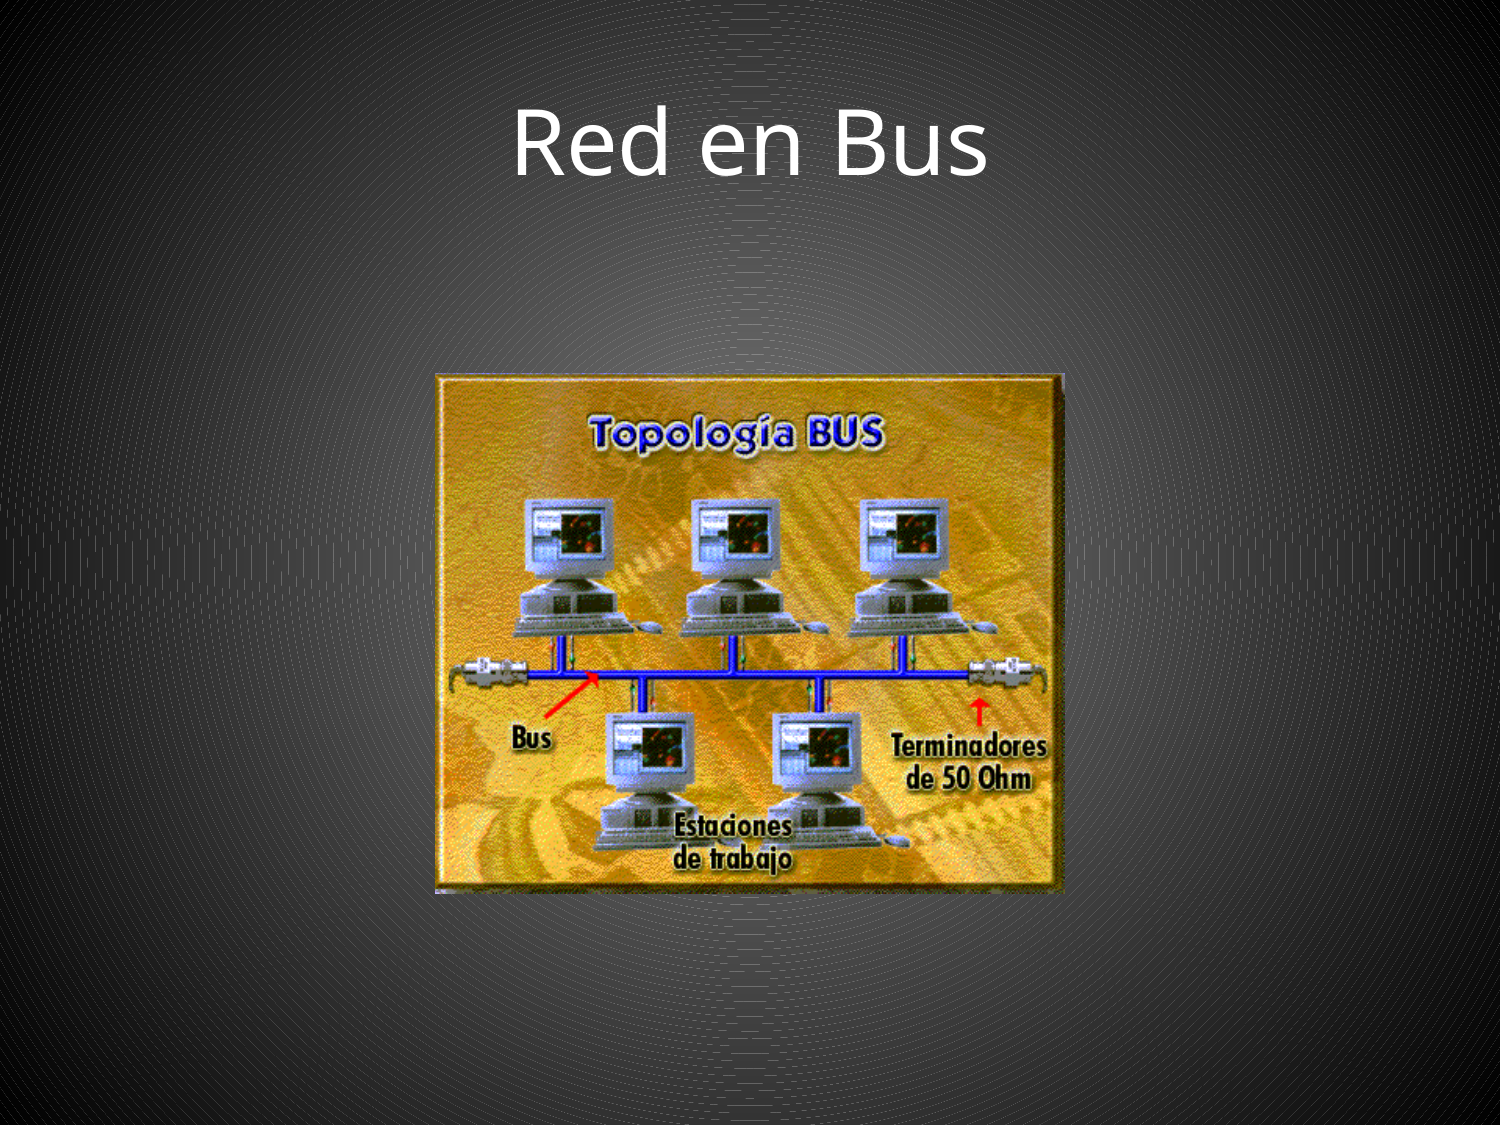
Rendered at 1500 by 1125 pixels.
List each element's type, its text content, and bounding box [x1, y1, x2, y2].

title Red en Bus [75, 45, 1425, 233]
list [434, 373, 1066, 895]
